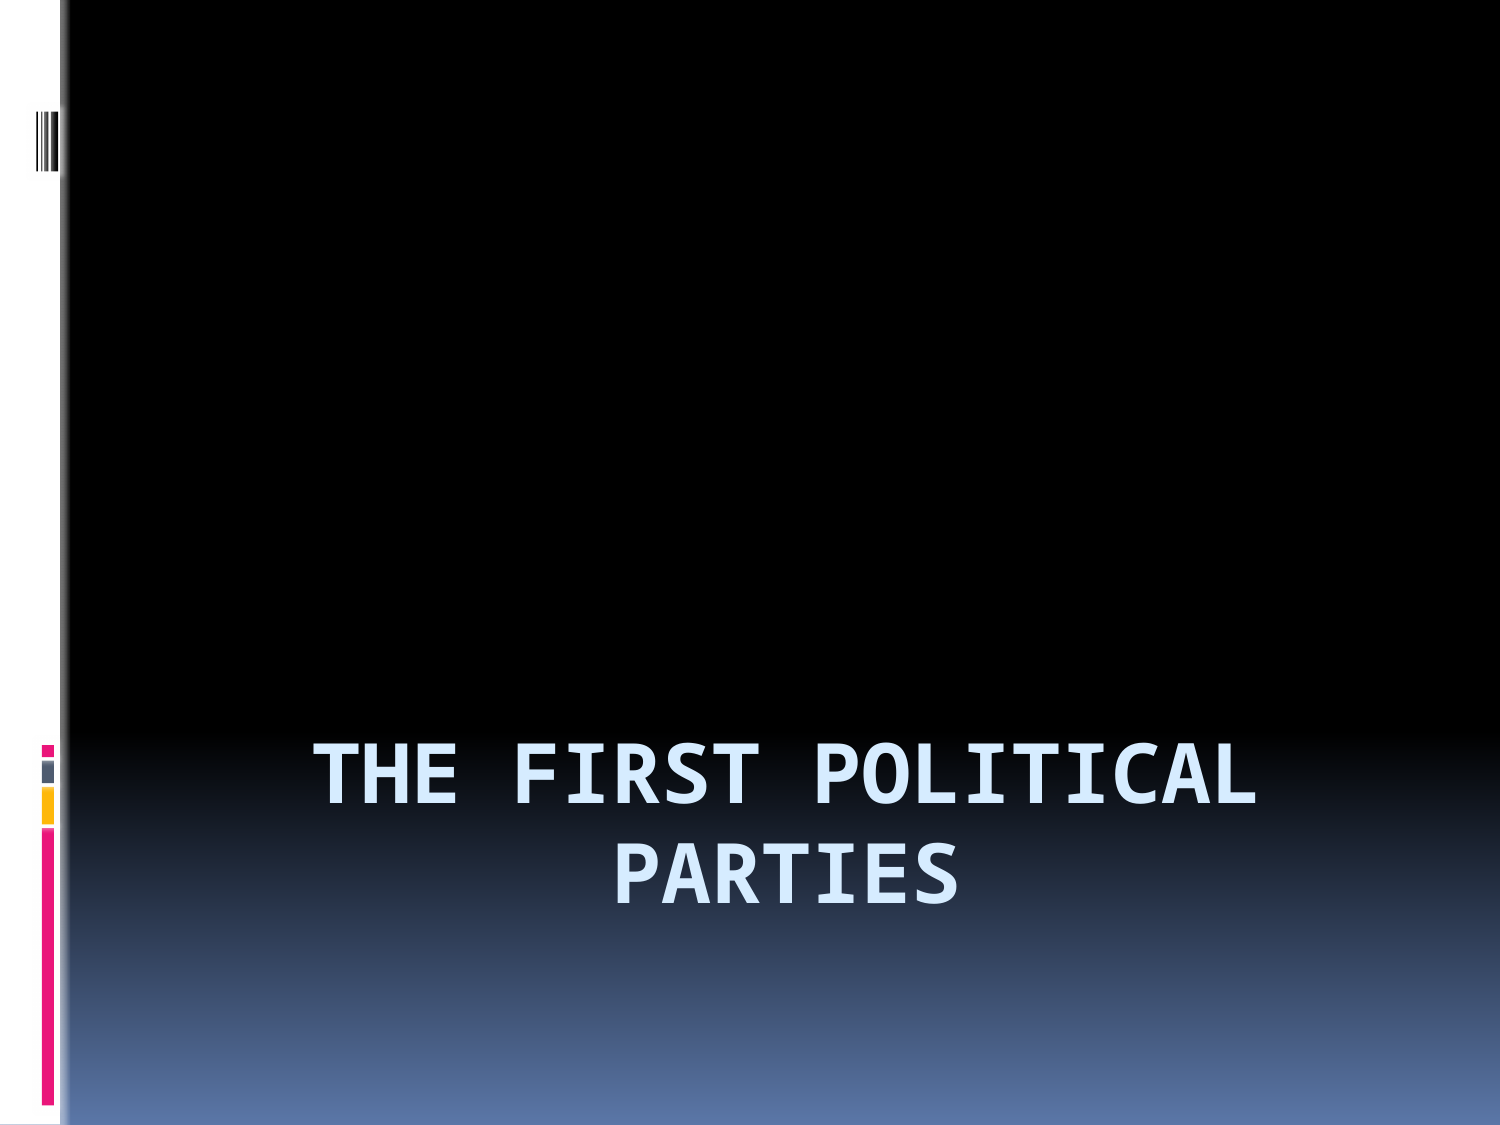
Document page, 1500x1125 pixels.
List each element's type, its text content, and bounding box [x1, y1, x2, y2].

title The First Political Parties [150, 712, 1425, 1037]
